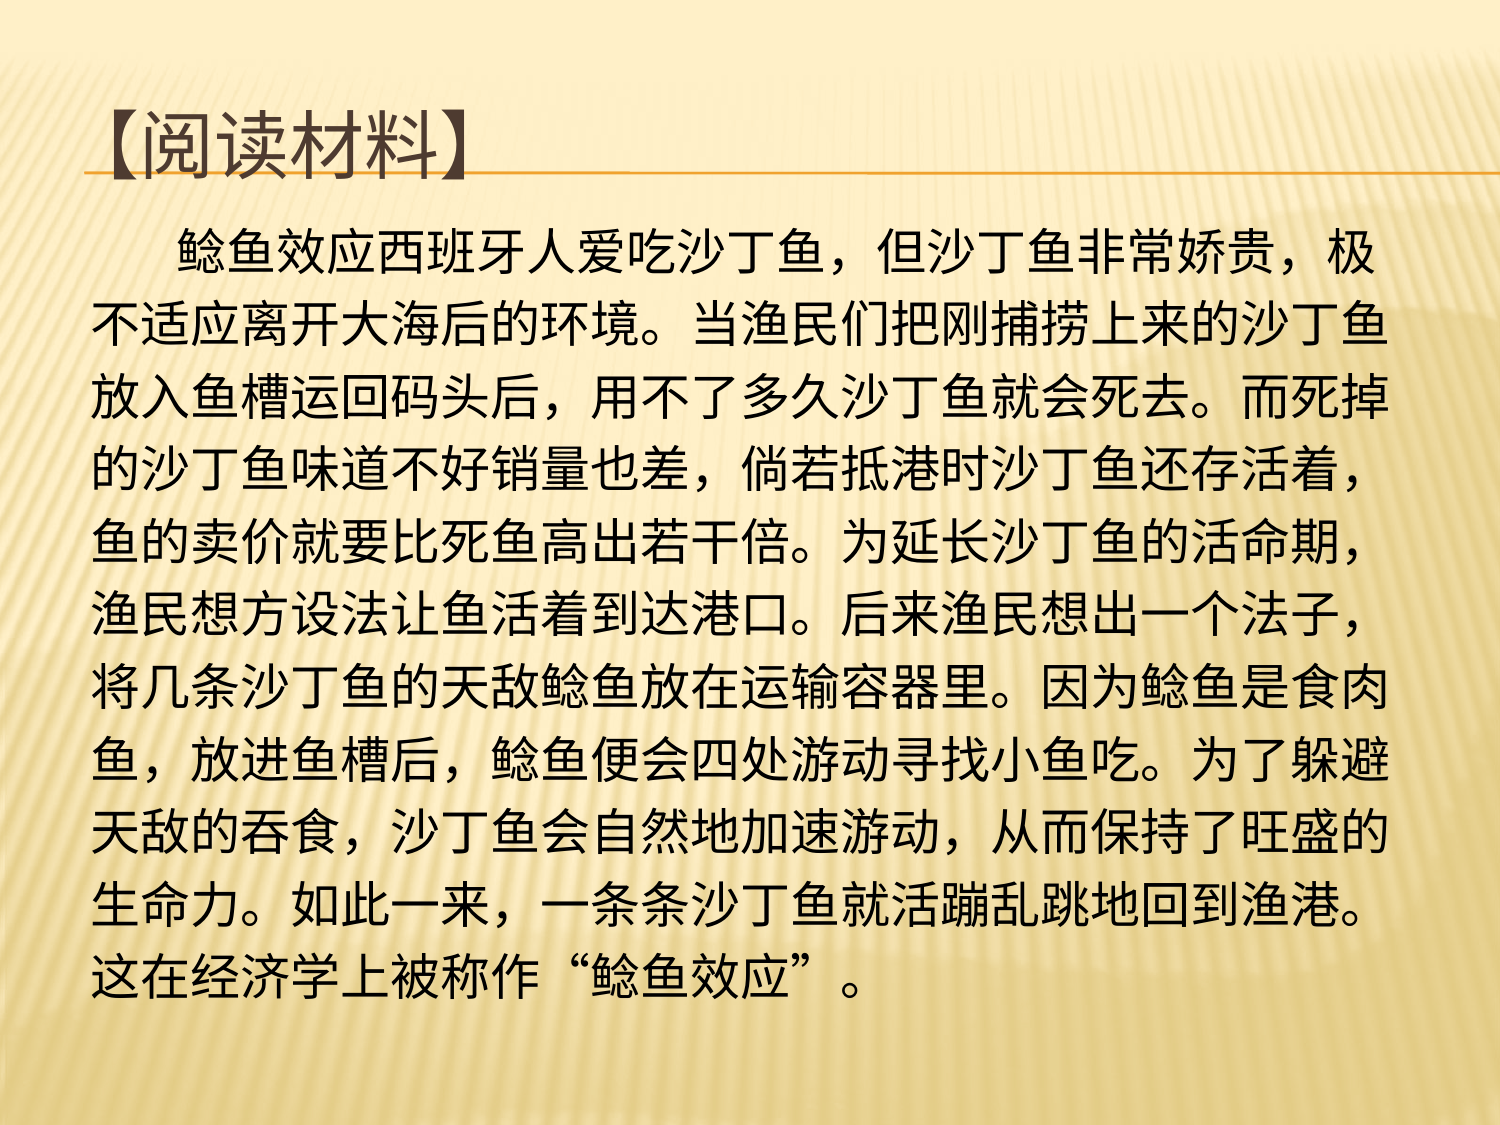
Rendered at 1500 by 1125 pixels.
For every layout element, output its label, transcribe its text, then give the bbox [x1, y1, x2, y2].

table_header 鲶鱼效应西班牙人爱吃沙丁鱼，但沙丁鱼非常娇贵，极不适应离开大海后的环境。当渔民们把刚捕捞上来的沙丁鱼放入鱼槽运回码头后，用不了多久沙丁鱼就会死去。而死掉的沙丁鱼味道不好销量也差，倘若抵港时沙丁鱼还存活着，鱼的卖价就要比死鱼高出若干倍。为延长沙丁鱼的活命期，渔民想方设法让鱼活着到达港口。后来渔民想出一个法子，将几条沙丁鱼的天敌鲶鱼放在运输容器里。因为鲶鱼是食肉鱼，放进鱼槽后，鲶鱼便会四处游动寻找小鱼吃。为了躲避天敌的吞食，沙丁鱼会自然地加速游动，从而保持了旺盛的生命力。如此一来，一条条沙丁鱼就活蹦乱跳地回到渔港。这在经济学上被称作“鲶鱼效应”。 [79, 212, 1414, 1010]
title 【阅读材料】 [50, 75, 1475, 213]
